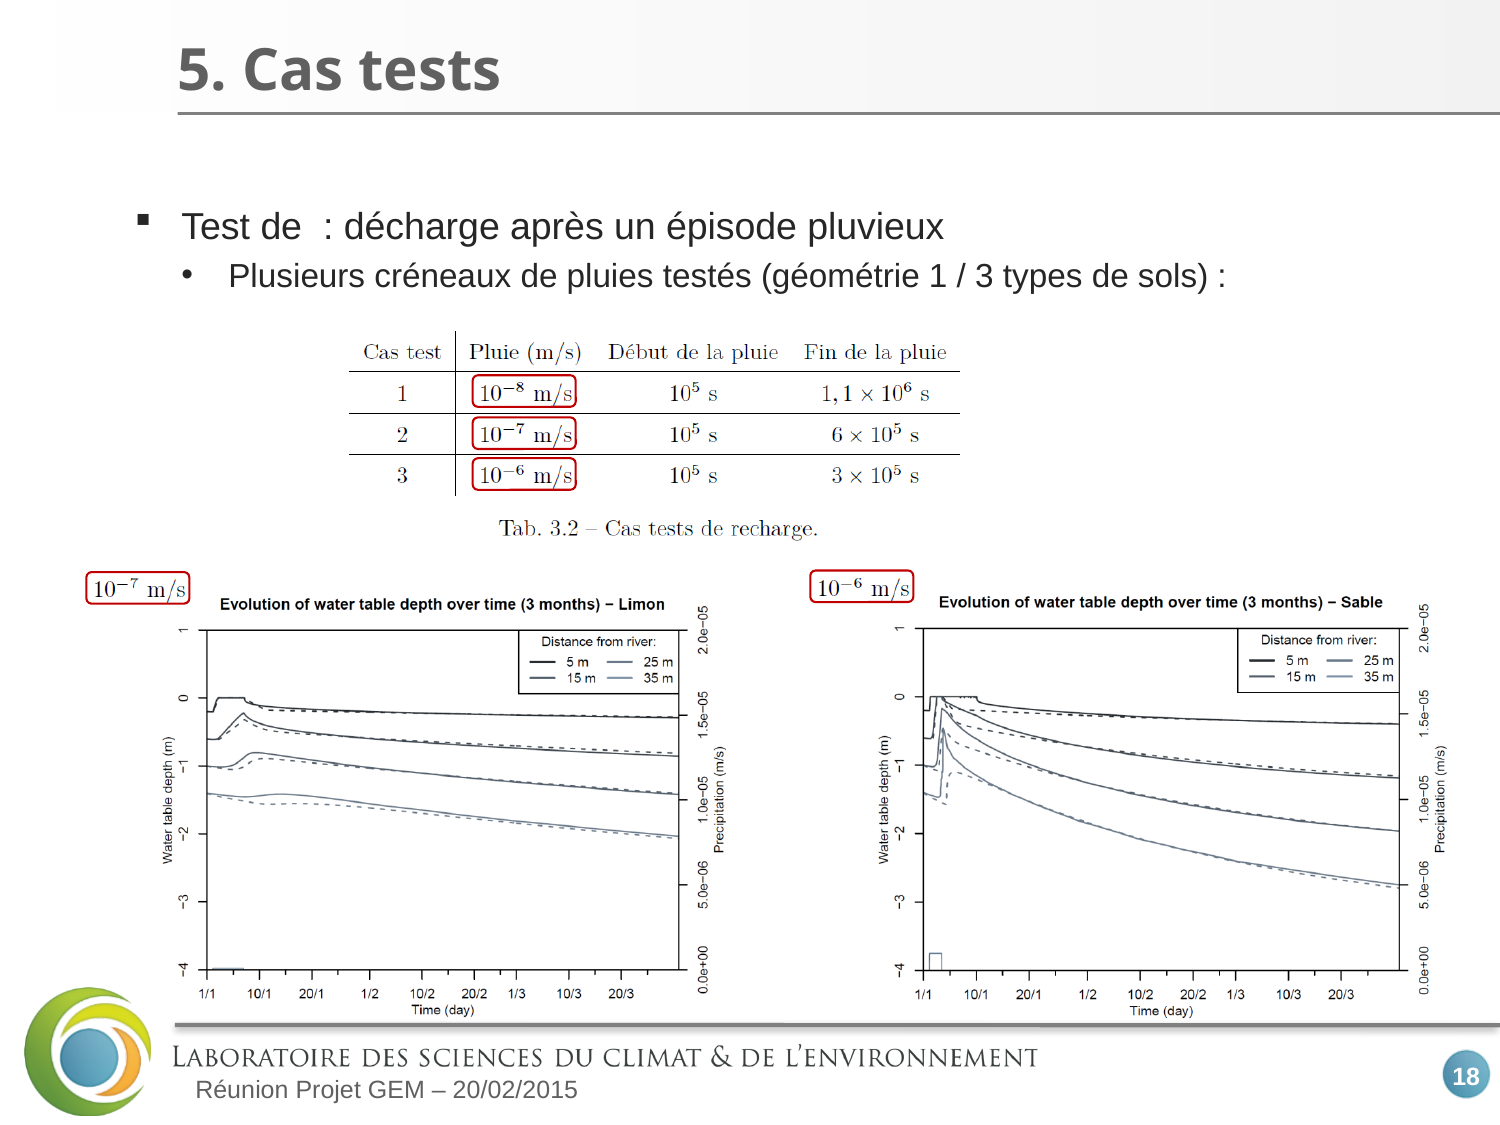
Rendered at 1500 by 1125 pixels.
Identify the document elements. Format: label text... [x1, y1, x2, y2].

picture [1438, 1046, 1500, 1109]
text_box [804, 570, 936, 604]
title 5. Cas tests [162, 24, 1403, 85]
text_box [335, 325, 976, 548]
picture [24, 987, 151, 1116]
picture [875, 595, 1448, 1020]
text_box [76, 571, 212, 604]
picture [159, 597, 726, 1018]
text_box Réunion Projet GEM – 20/02/2015 [180, 1058, 656, 1119]
